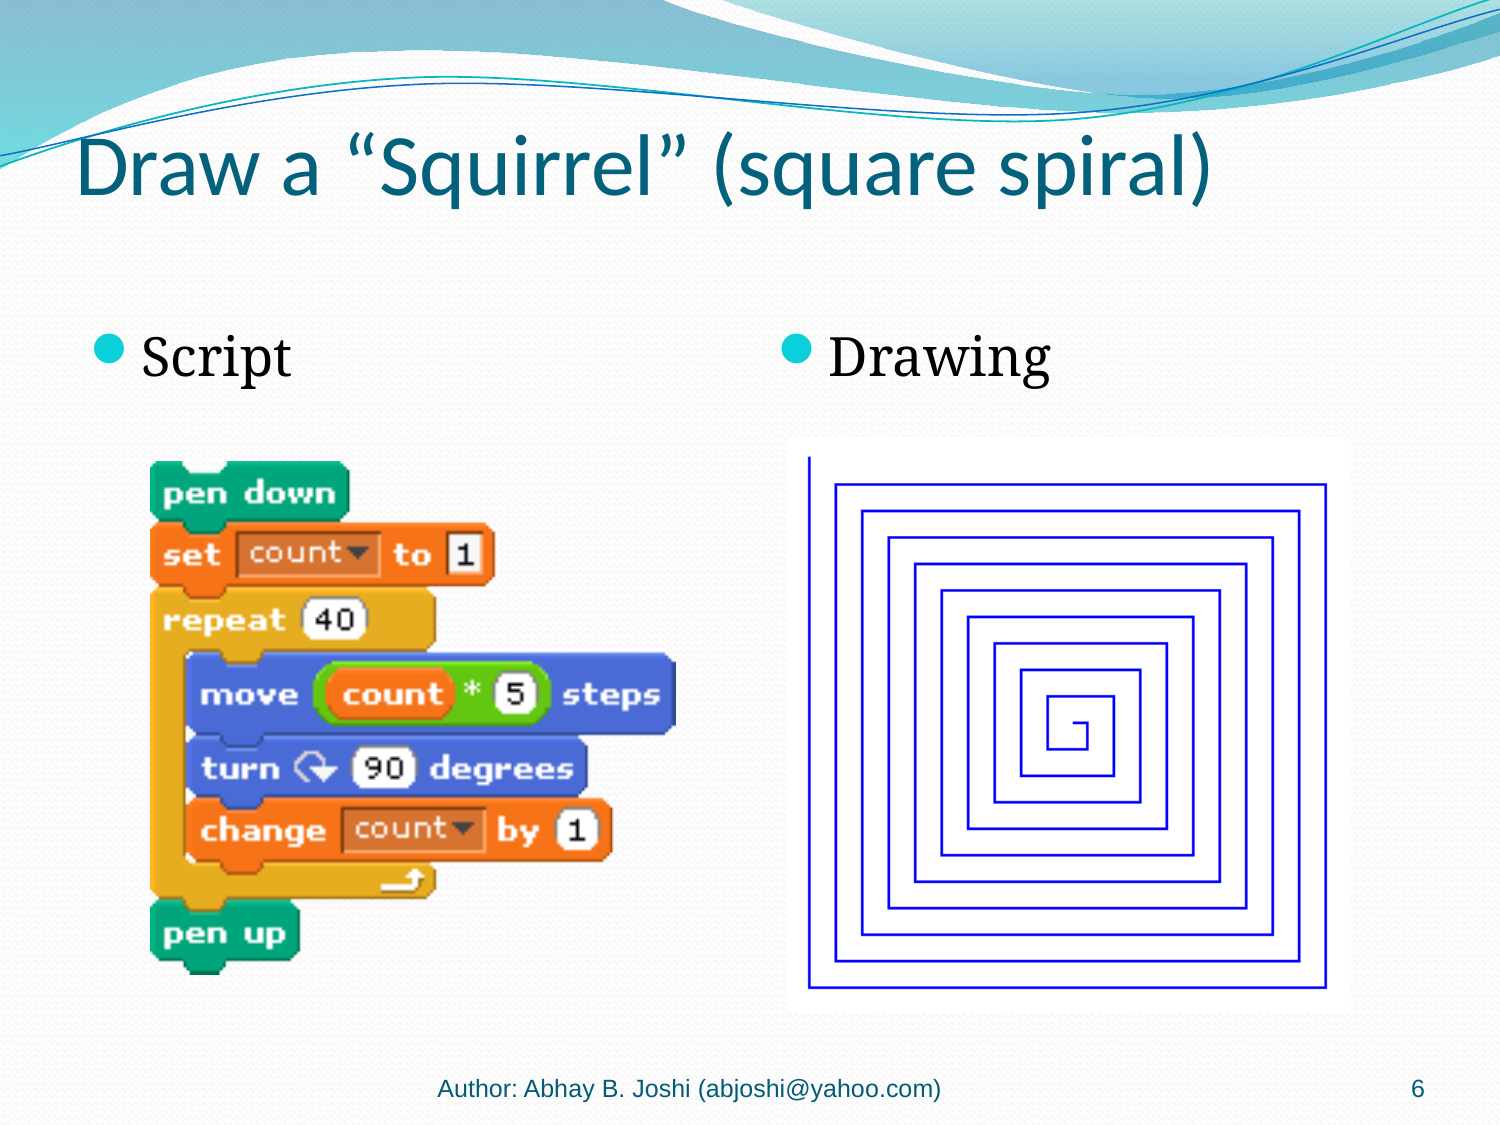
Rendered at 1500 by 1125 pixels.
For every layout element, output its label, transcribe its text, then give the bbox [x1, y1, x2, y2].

list Script [75, 314, 738, 1043]
footer Author: Abhay B. Joshi (abjoshi@yahoo.com) [437, 1042, 988, 1103]
list Drawing [762, 314, 1425, 1043]
picture [787, 437, 1351, 1013]
title Draw a “Squirrel” (square spiral) [75, 24, 1425, 213]
picture [149, 461, 676, 976]
slide_number 6 [1299, 1042, 1425, 1103]
